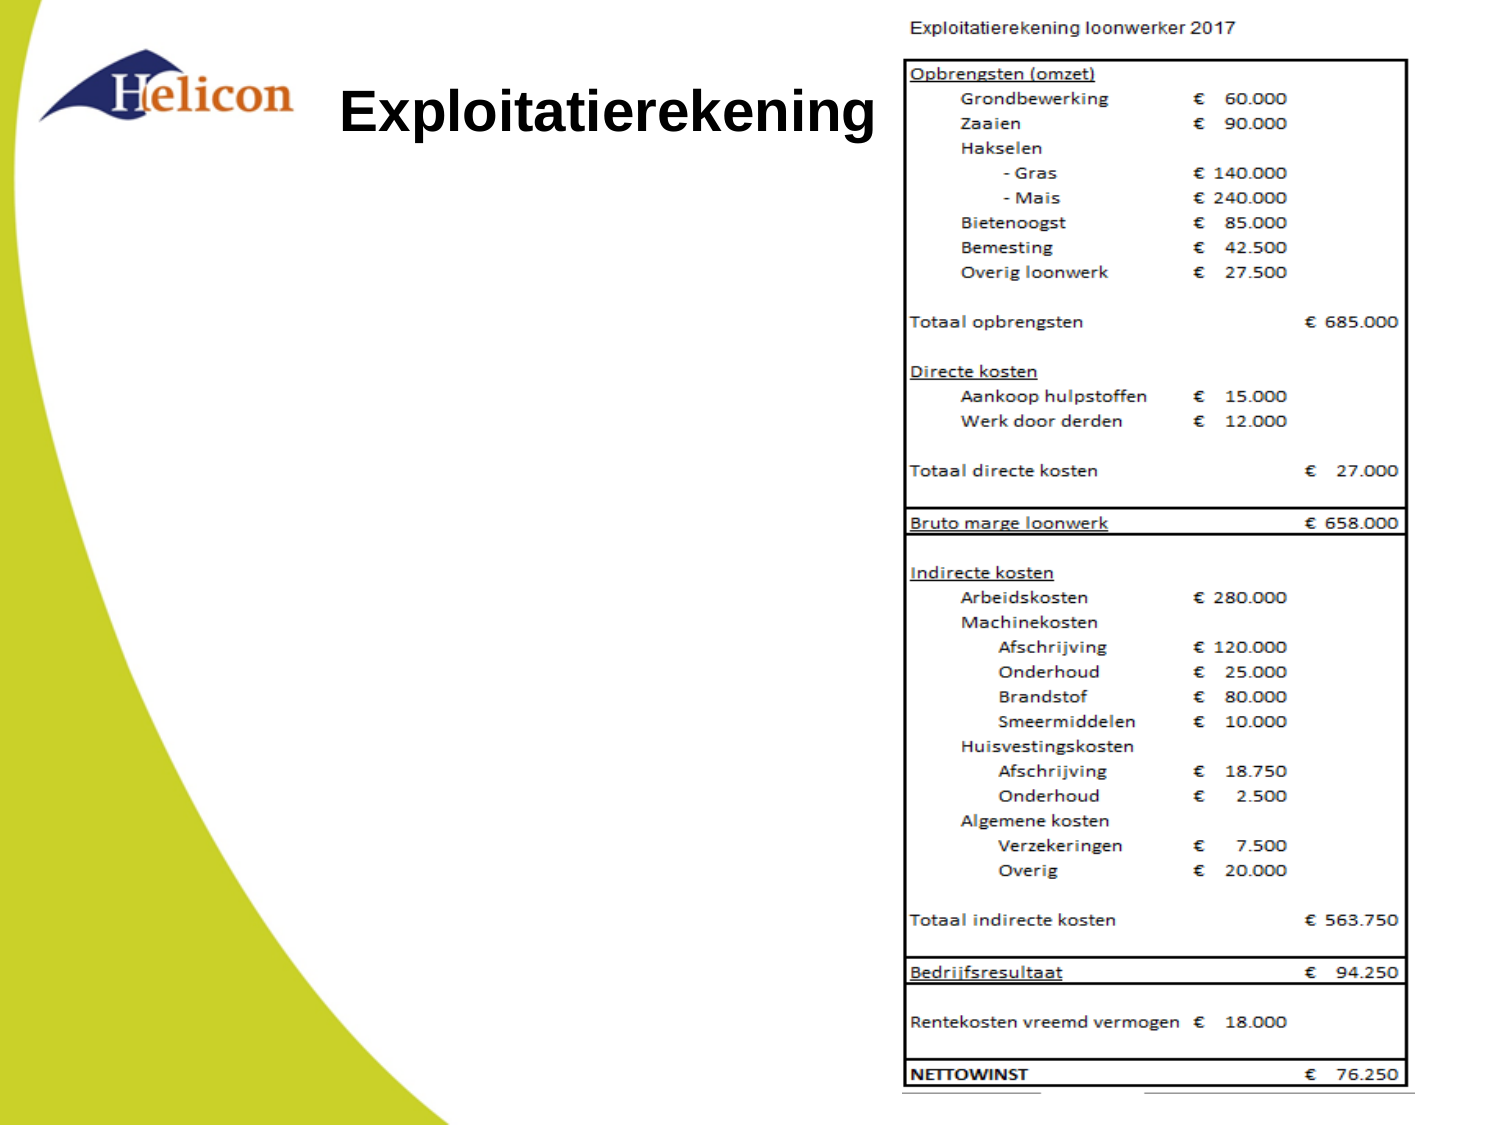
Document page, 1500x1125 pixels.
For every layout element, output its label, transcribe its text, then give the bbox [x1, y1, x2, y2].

title Exploitatierekening [324, 54, 896, 161]
picture [0, 0, 1500, 1125]
